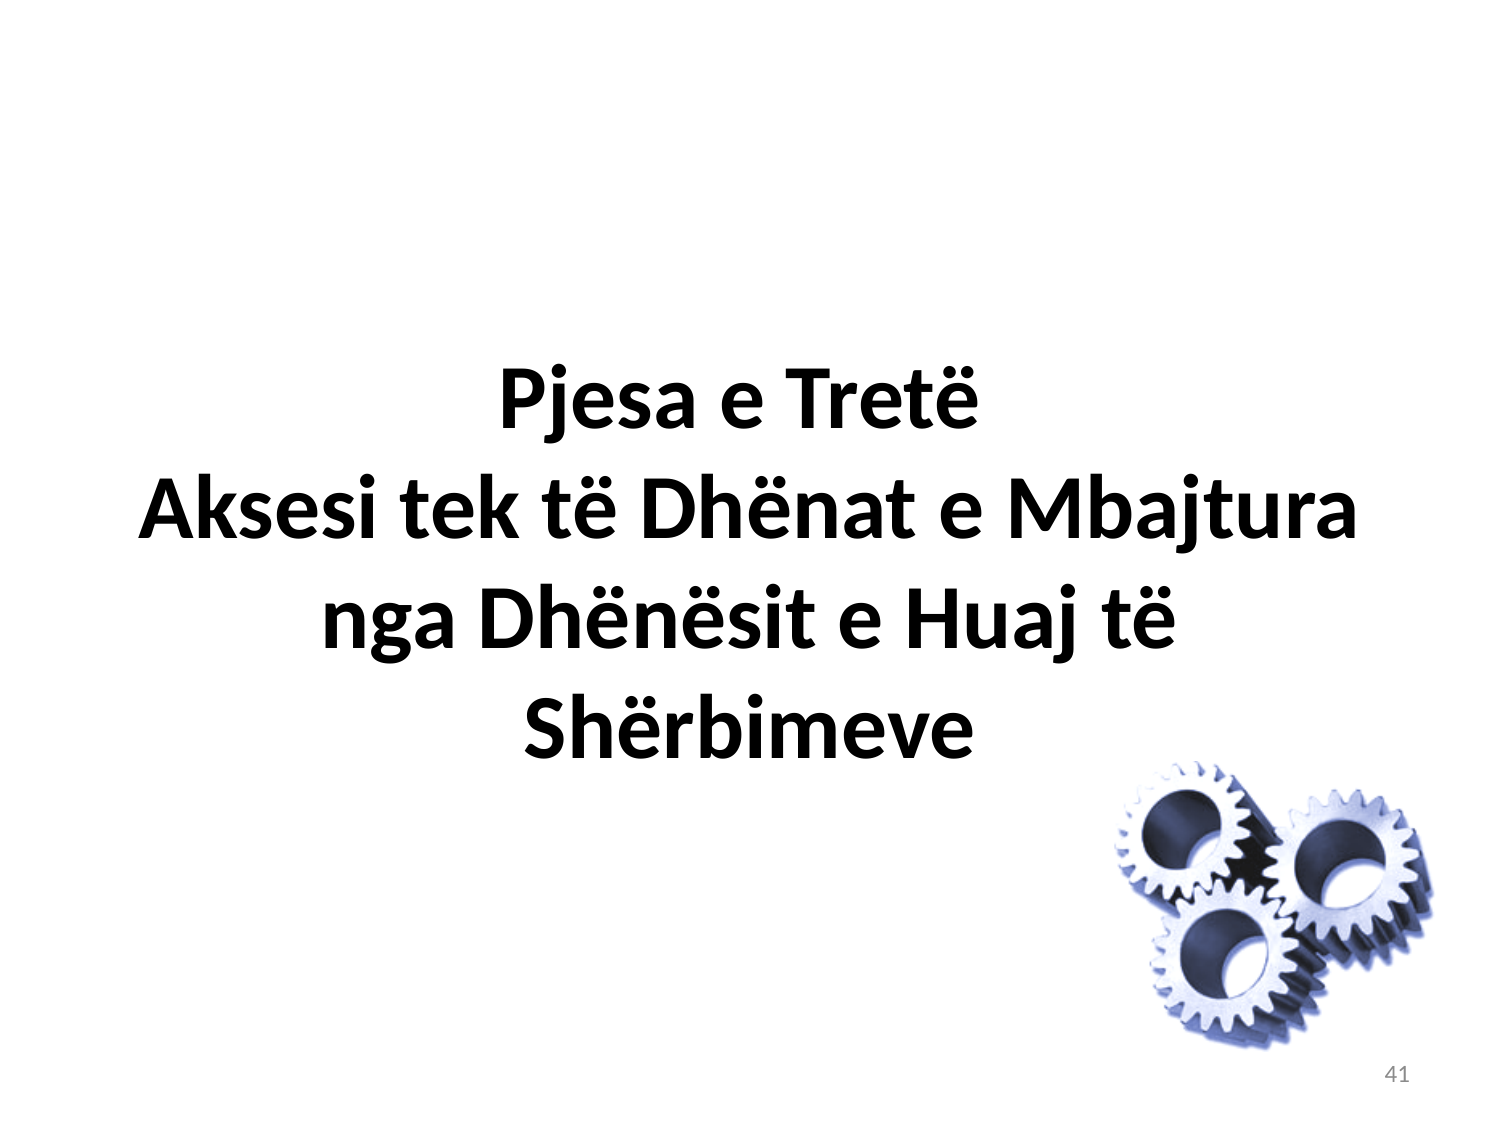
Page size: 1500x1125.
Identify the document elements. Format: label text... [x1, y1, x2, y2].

title Pjesa e Tretë Aksesi tek të Dhënat e Mbajtura nga Dhënësit e Huaj të Shërbimeve [75, 329, 1425, 641]
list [1113, 761, 1436, 1052]
slide_number 41 [1074, 1042, 1425, 1103]
